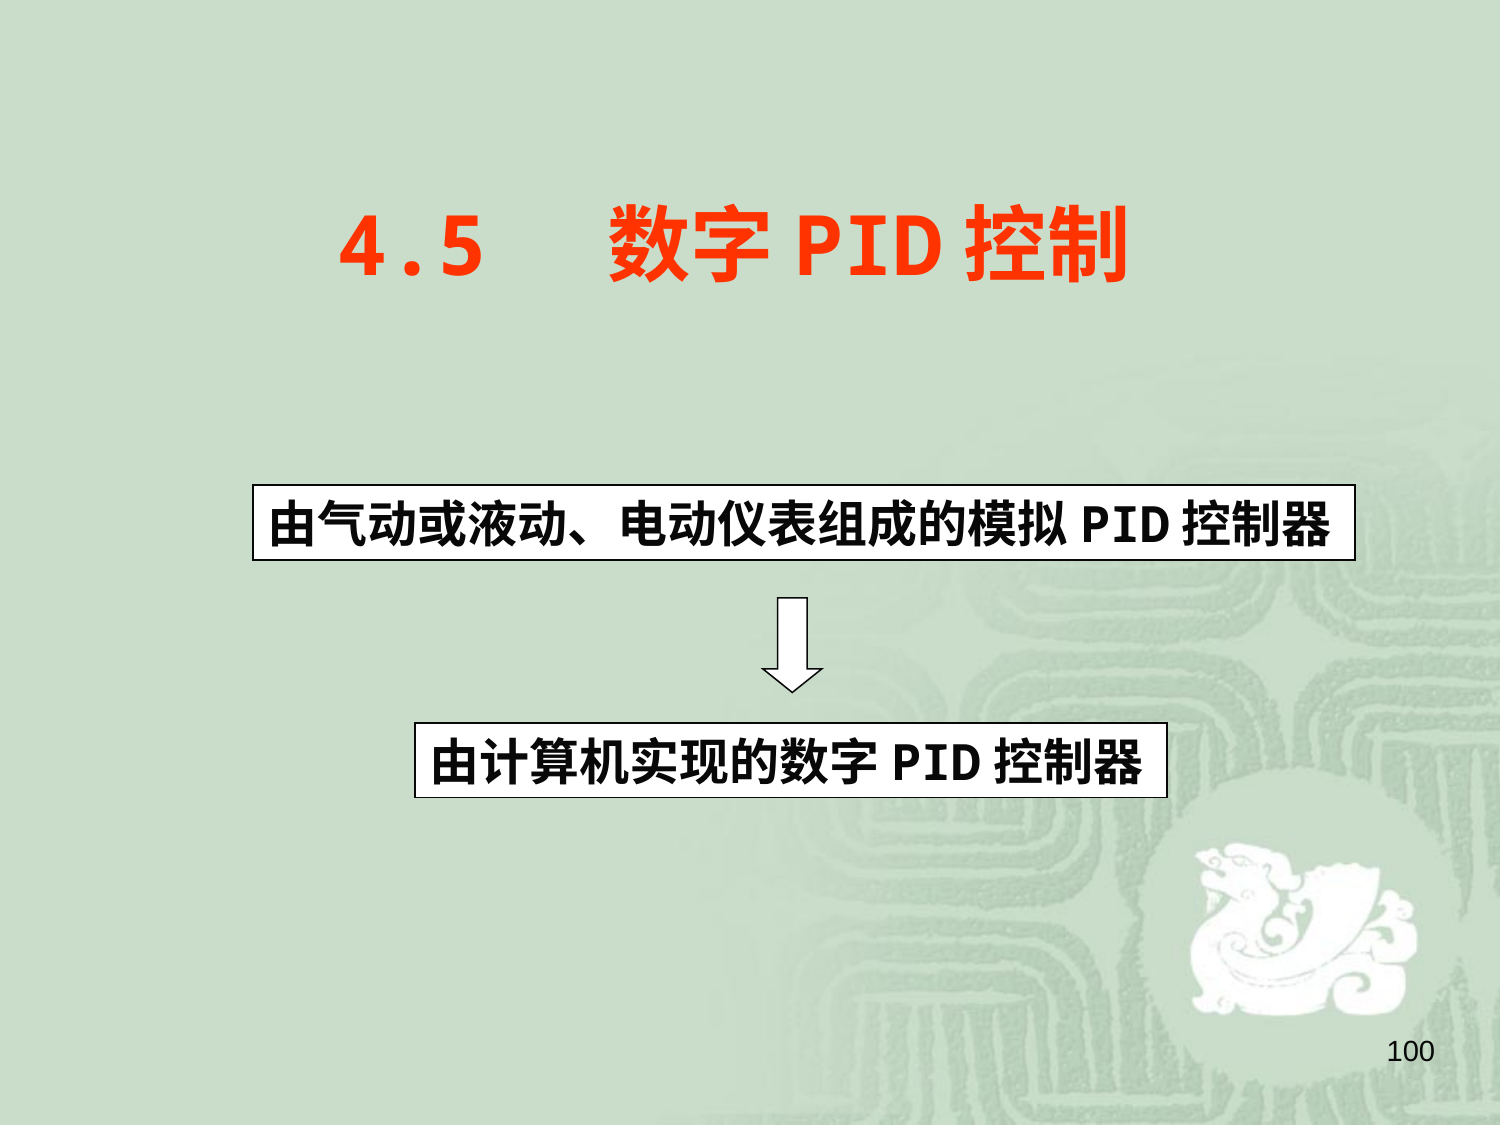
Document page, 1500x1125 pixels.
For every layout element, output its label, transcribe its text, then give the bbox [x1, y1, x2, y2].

list [49, 262, 1451, 1001]
text_box 4.5 数字PID控制 [322, 184, 1145, 300]
text_box 由气动或液动、电动仪表组成的模拟PID控制器 [253, 485, 1356, 560]
picture [0, 0, 1500, 1125]
slide_number 100 [1074, 1024, 1451, 1103]
text_box 由计算机实现的数字PID控制器 [414, 723, 1167, 798]
text_box [762, 597, 822, 693]
